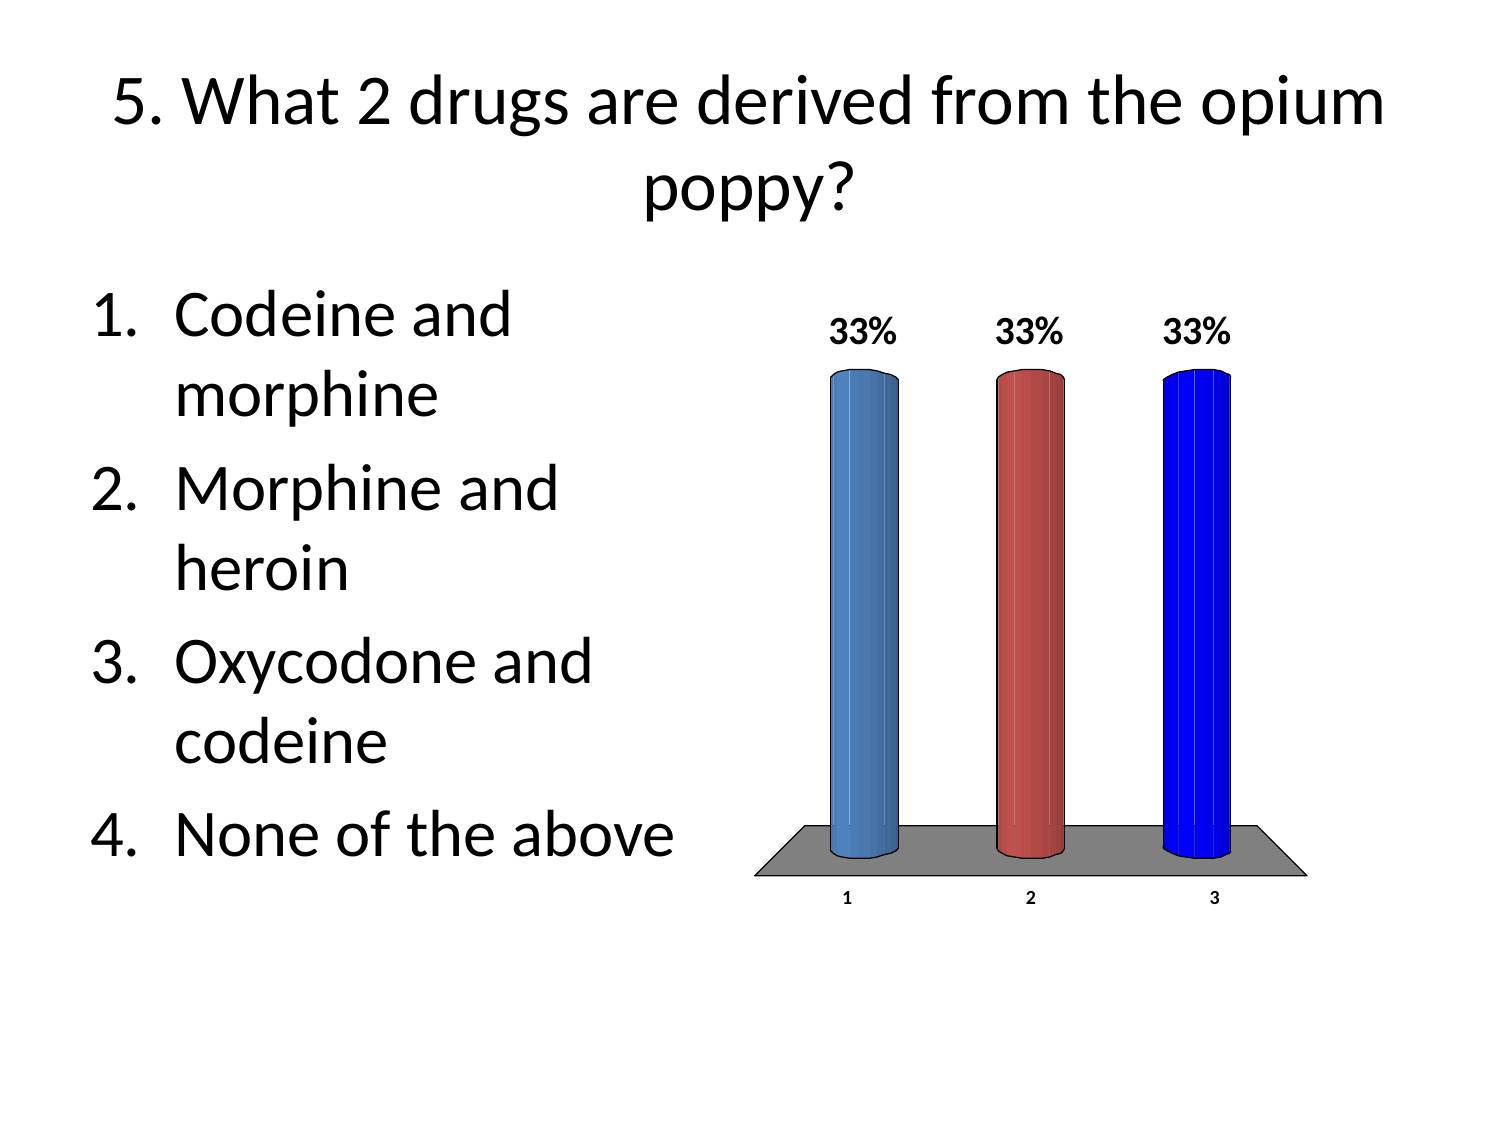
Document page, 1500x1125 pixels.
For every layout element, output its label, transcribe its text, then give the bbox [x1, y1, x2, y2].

list Codeine and morphine Morphine and heroin Oxycodone and codeine None of the above [75, 262, 750, 1005]
title 5. What 2 drugs are derived from the opium poppy? [75, 45, 1425, 233]
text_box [739, 270, 1490, 1115]
